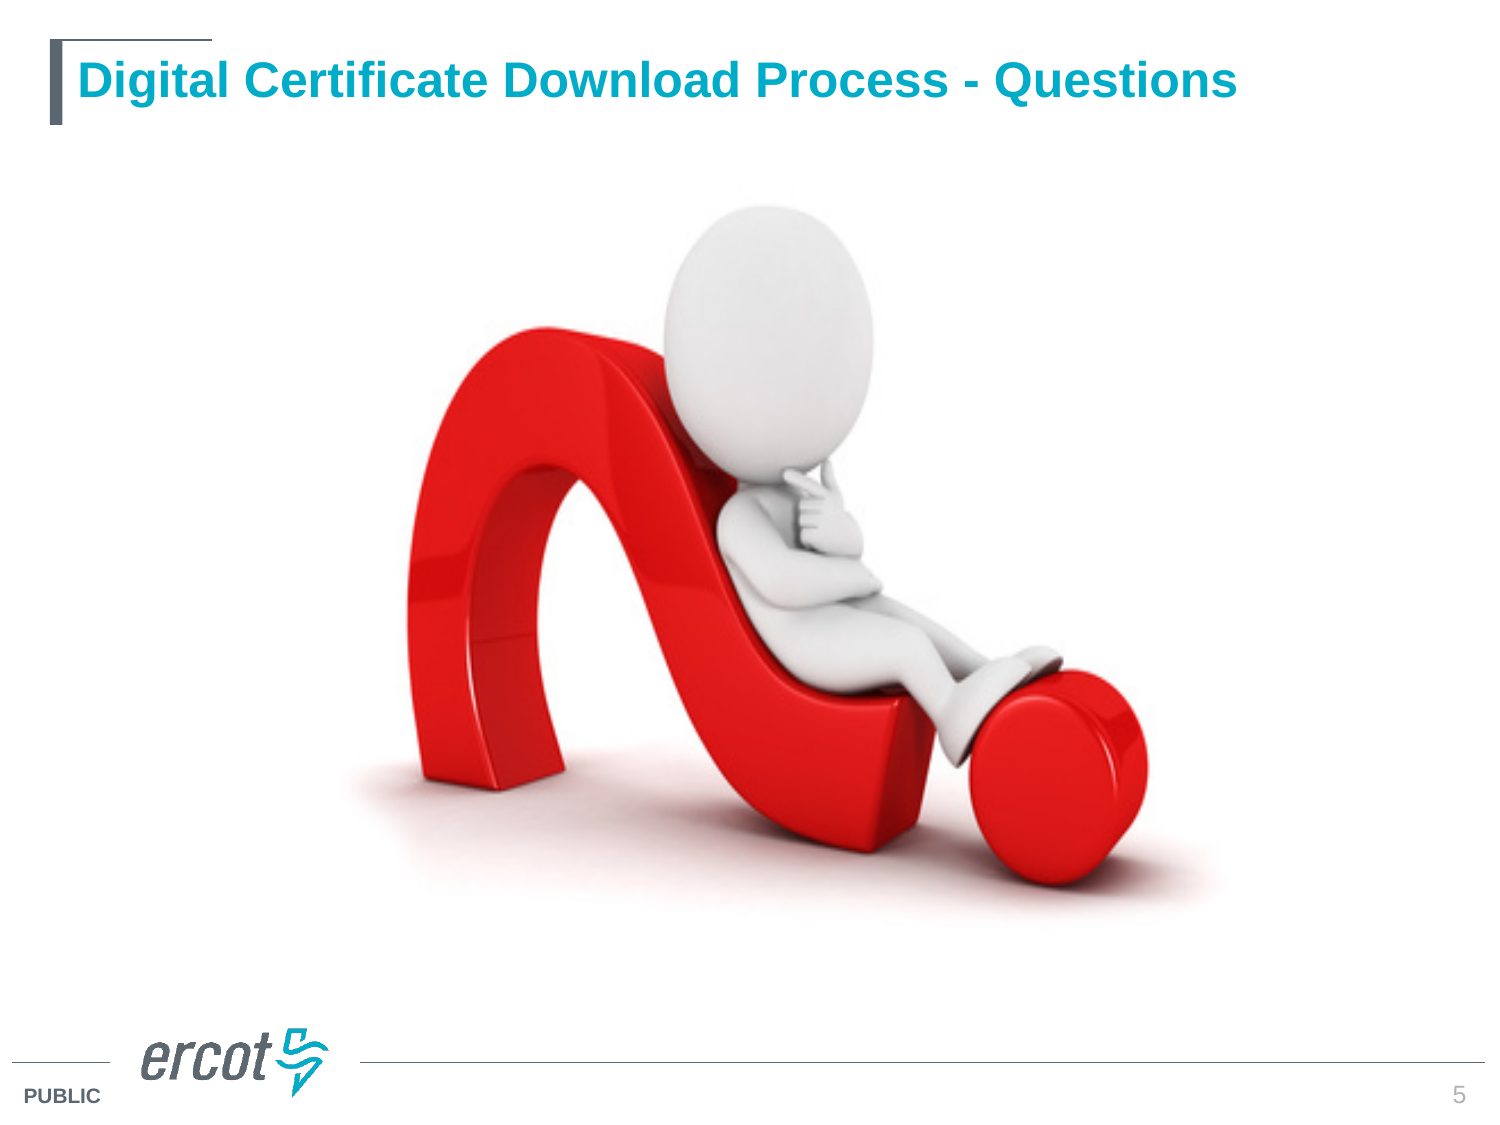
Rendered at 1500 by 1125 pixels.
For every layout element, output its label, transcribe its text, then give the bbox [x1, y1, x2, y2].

picture [303, 162, 1276, 963]
picture [137, 1024, 332, 1100]
title Digital Certificate Download Process - Questions [62, 39, 1450, 138]
slide_number 5 [1437, 1076, 1475, 1112]
